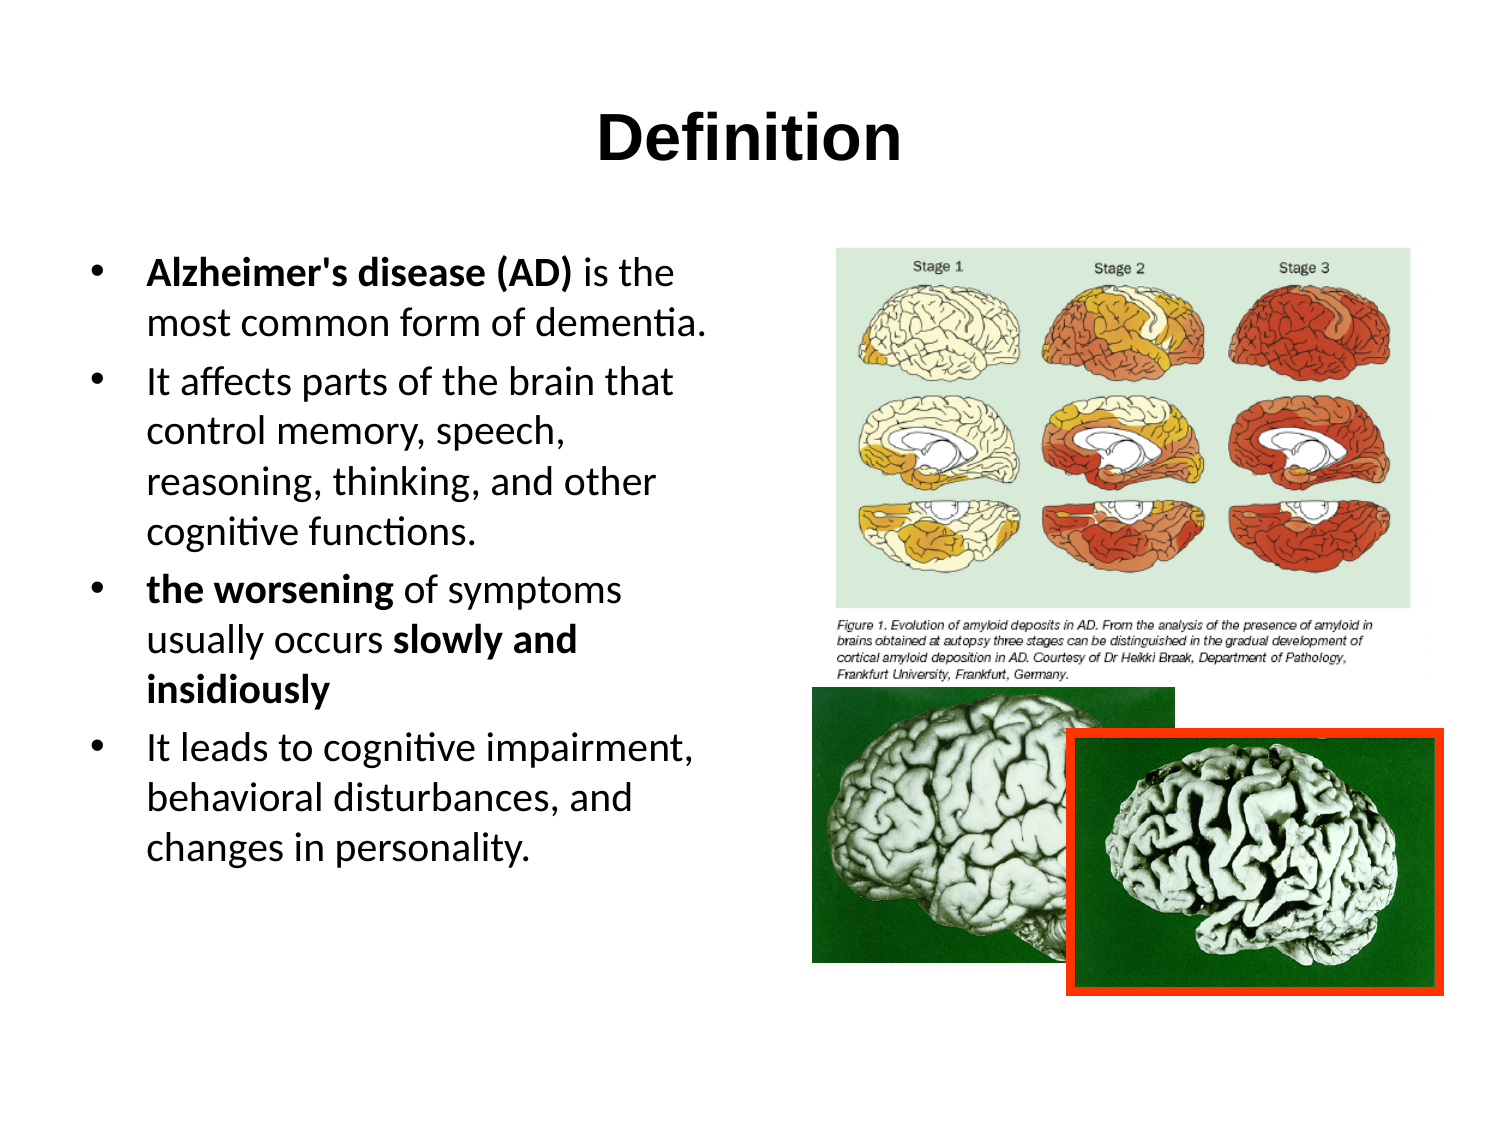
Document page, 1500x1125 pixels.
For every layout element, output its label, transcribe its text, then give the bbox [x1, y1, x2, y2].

title Definition [75, 62, 1425, 205]
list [812, 694, 1176, 963]
picture [1074, 737, 1436, 988]
picture [799, 237, 1426, 686]
list Alzheimer's disease (AD) is the most common form of dementia. It affects parts of the brain that control memory, speech, reasoning, thinking, and other cognitive functions. the worsening of symptoms usually occurs slowly and insidiously It leads to cognitive impairment, behavioral disturbances, and changes in personality. [75, 237, 738, 980]
